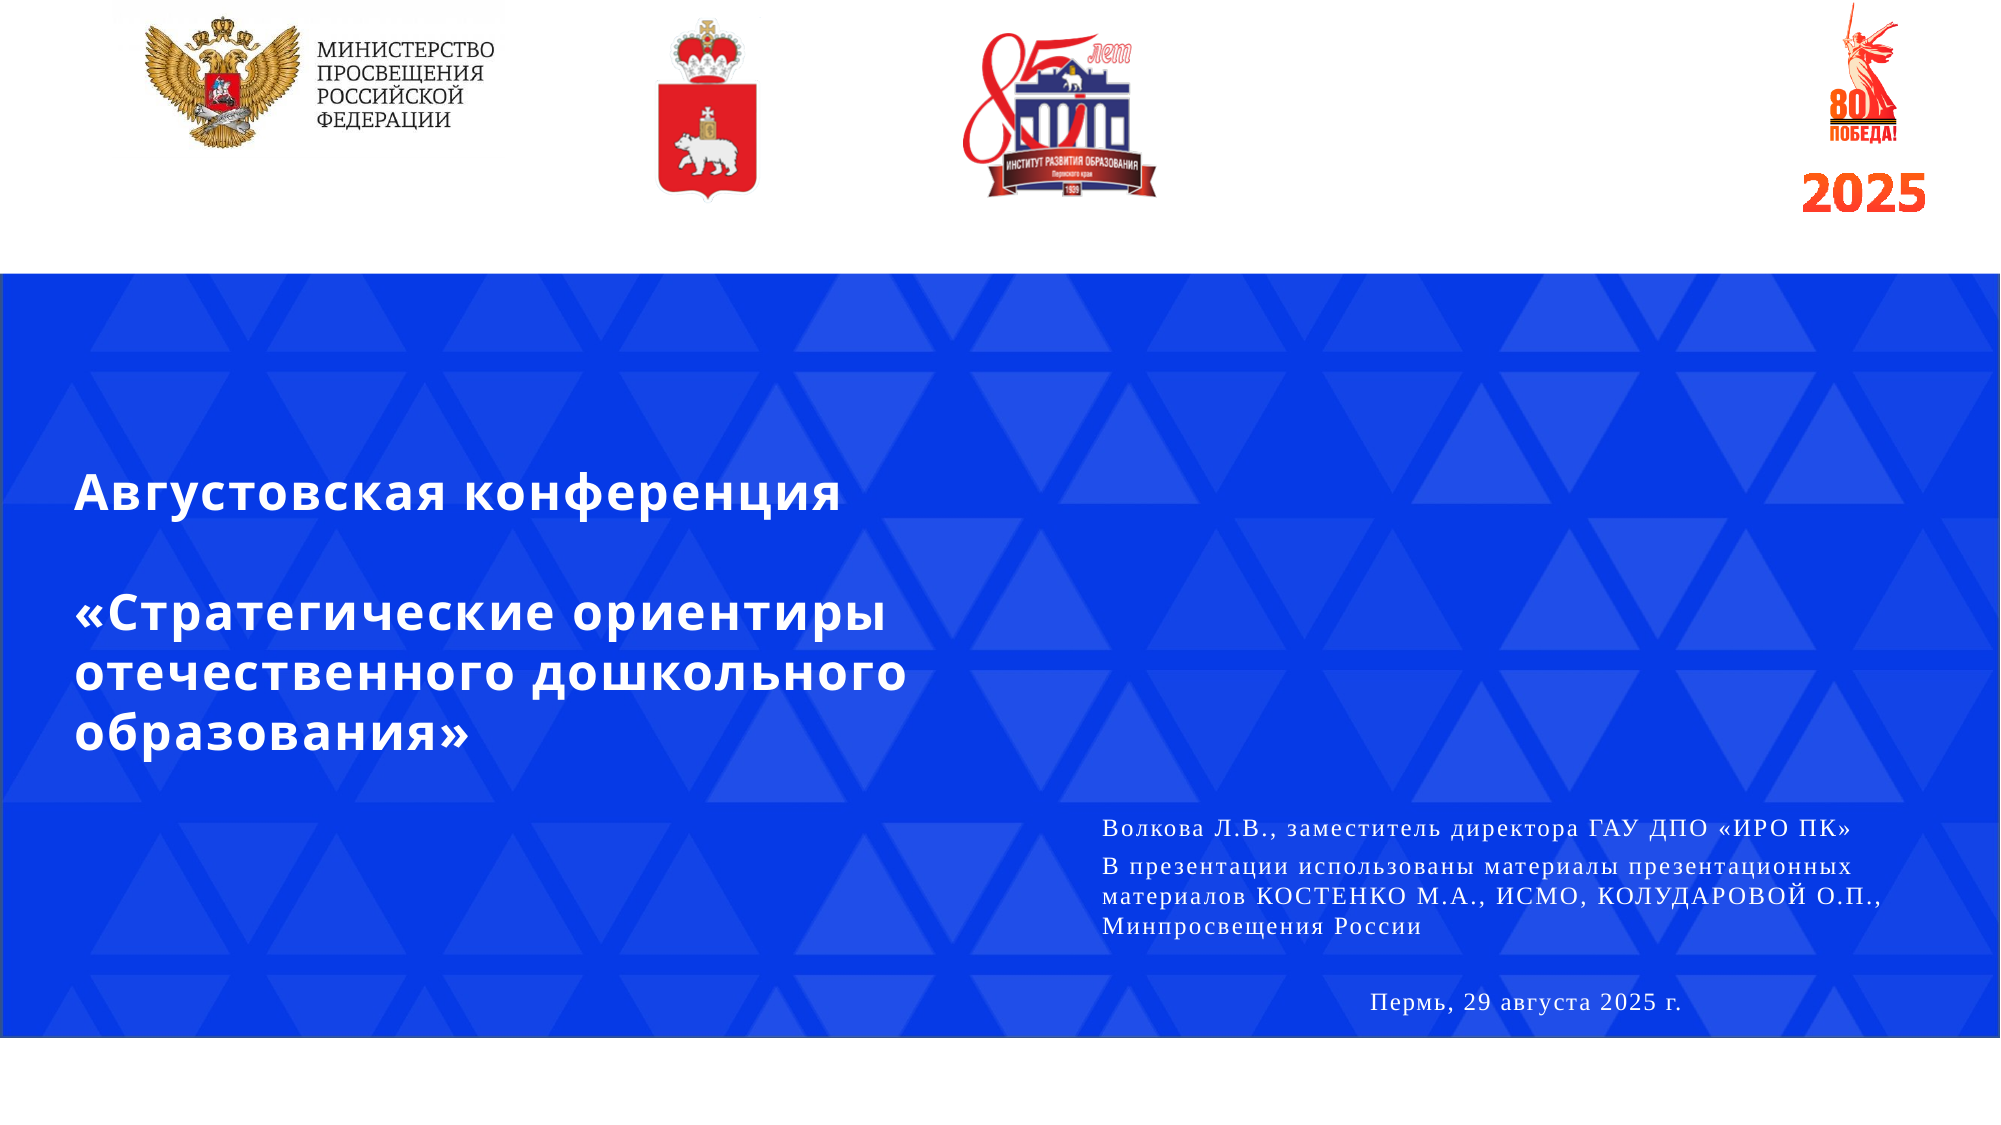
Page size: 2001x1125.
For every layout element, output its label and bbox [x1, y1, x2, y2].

text_box [0, 0, 2000, 1038]
picture [654, 17, 761, 205]
picture [963, 33, 1157, 199]
text_box [112, 0, 1925, 212]
